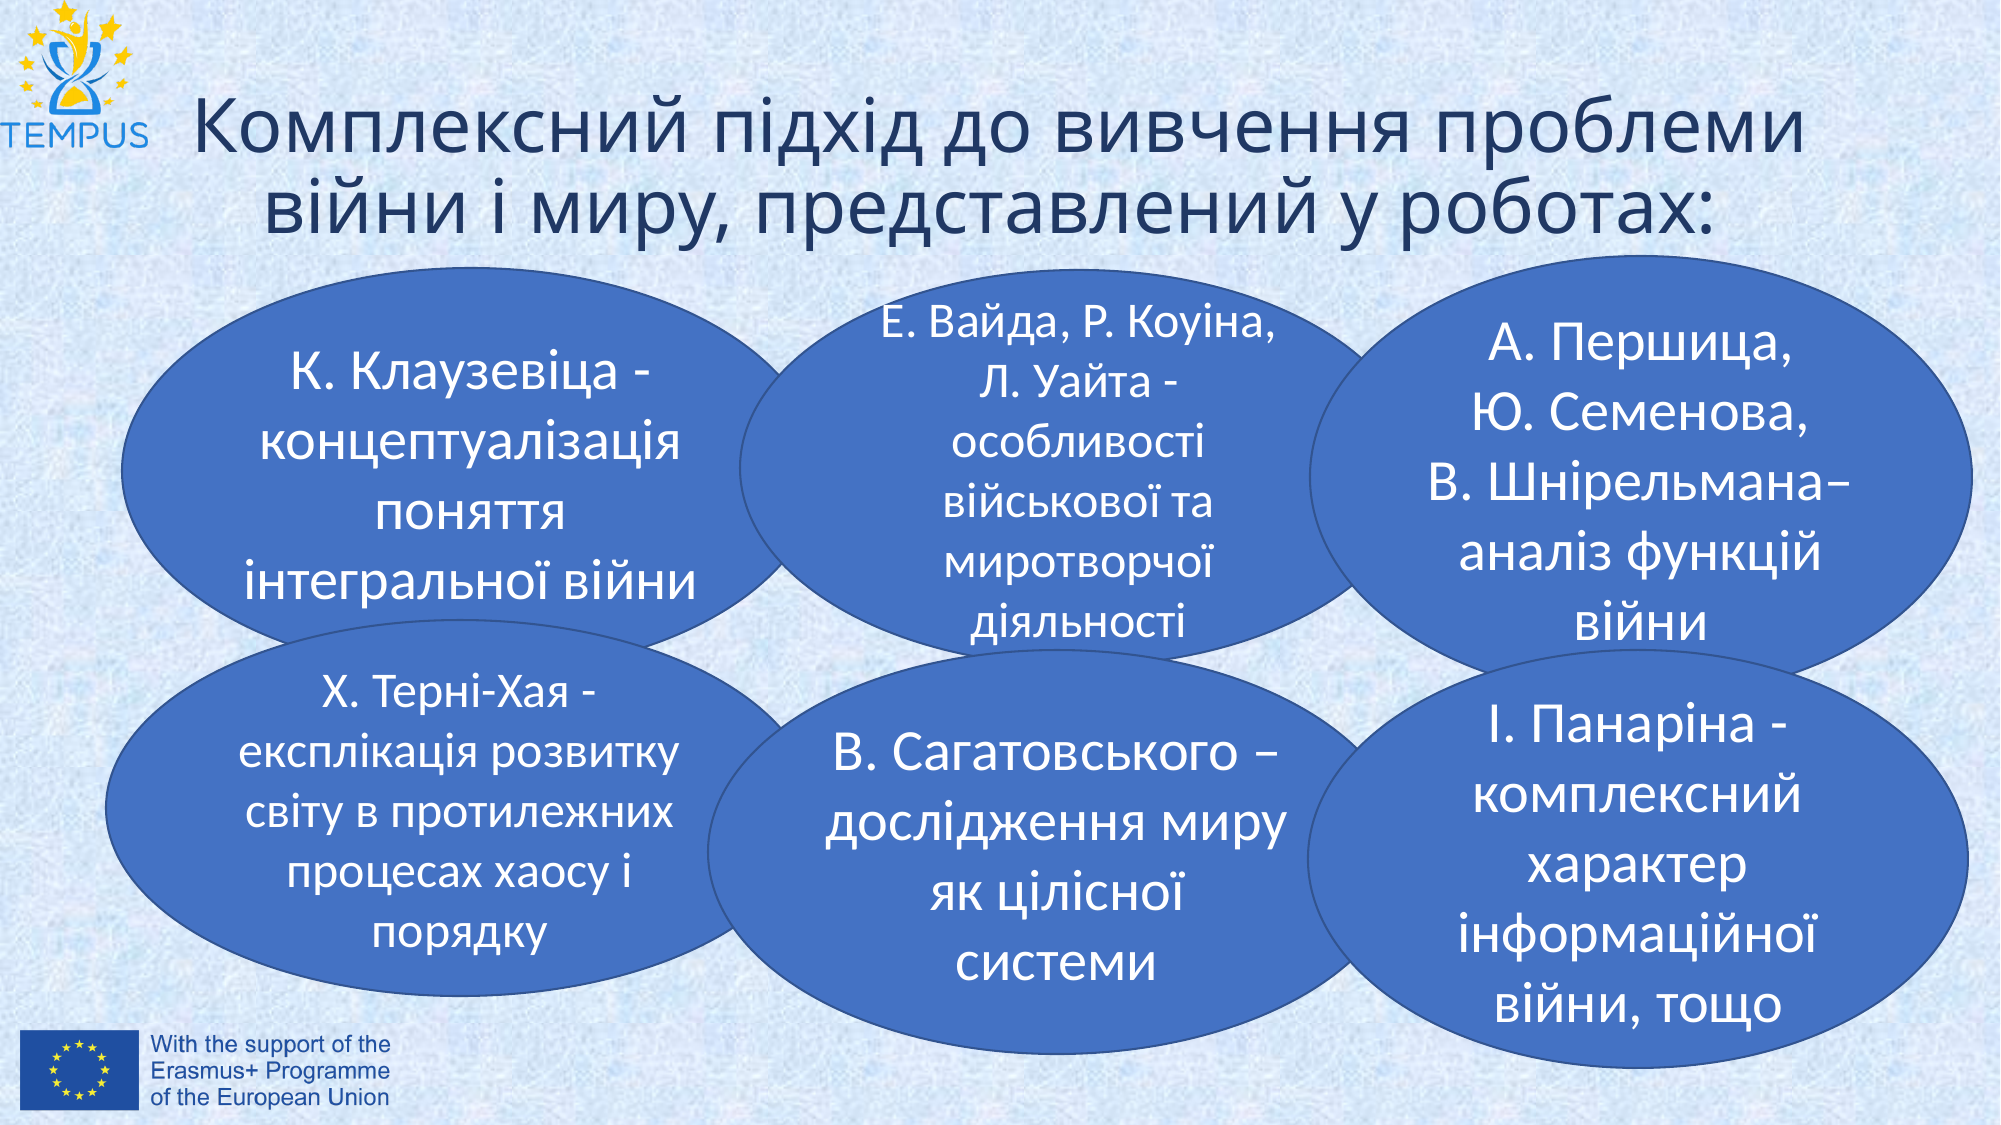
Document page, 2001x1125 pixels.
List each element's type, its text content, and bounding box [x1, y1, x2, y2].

picture [0, 0, 2001, 1125]
text_box Х. Терні-Хая -експлікація розвитку світу в протилежних процесах хаосу і порядку [104, 618, 781, 998]
text_box І. Панаріна - комплексний характер інформаційної війни, тощо [1306, 648, 1969, 1069]
text_box В. Сагатовського – дослідження миру як цілісної системи [706, 648, 1357, 1056]
text_box А. Першица, Ю. Семенова, В. Шнірельмана– аналіз функцій війни [1308, 254, 1974, 674]
text_box К. Клаузевіца -концептуалізація поняття інтегральної війни [120, 266, 782, 647]
text_box Е. Вайда, Р. Коуіна, Л. Уайта - особливості військової та миротворчої діяльності [738, 268, 1361, 660]
title Комплексний підхід до вивчення проблеми війни і миру, представлений у роботах: [137, 59, 1863, 278]
